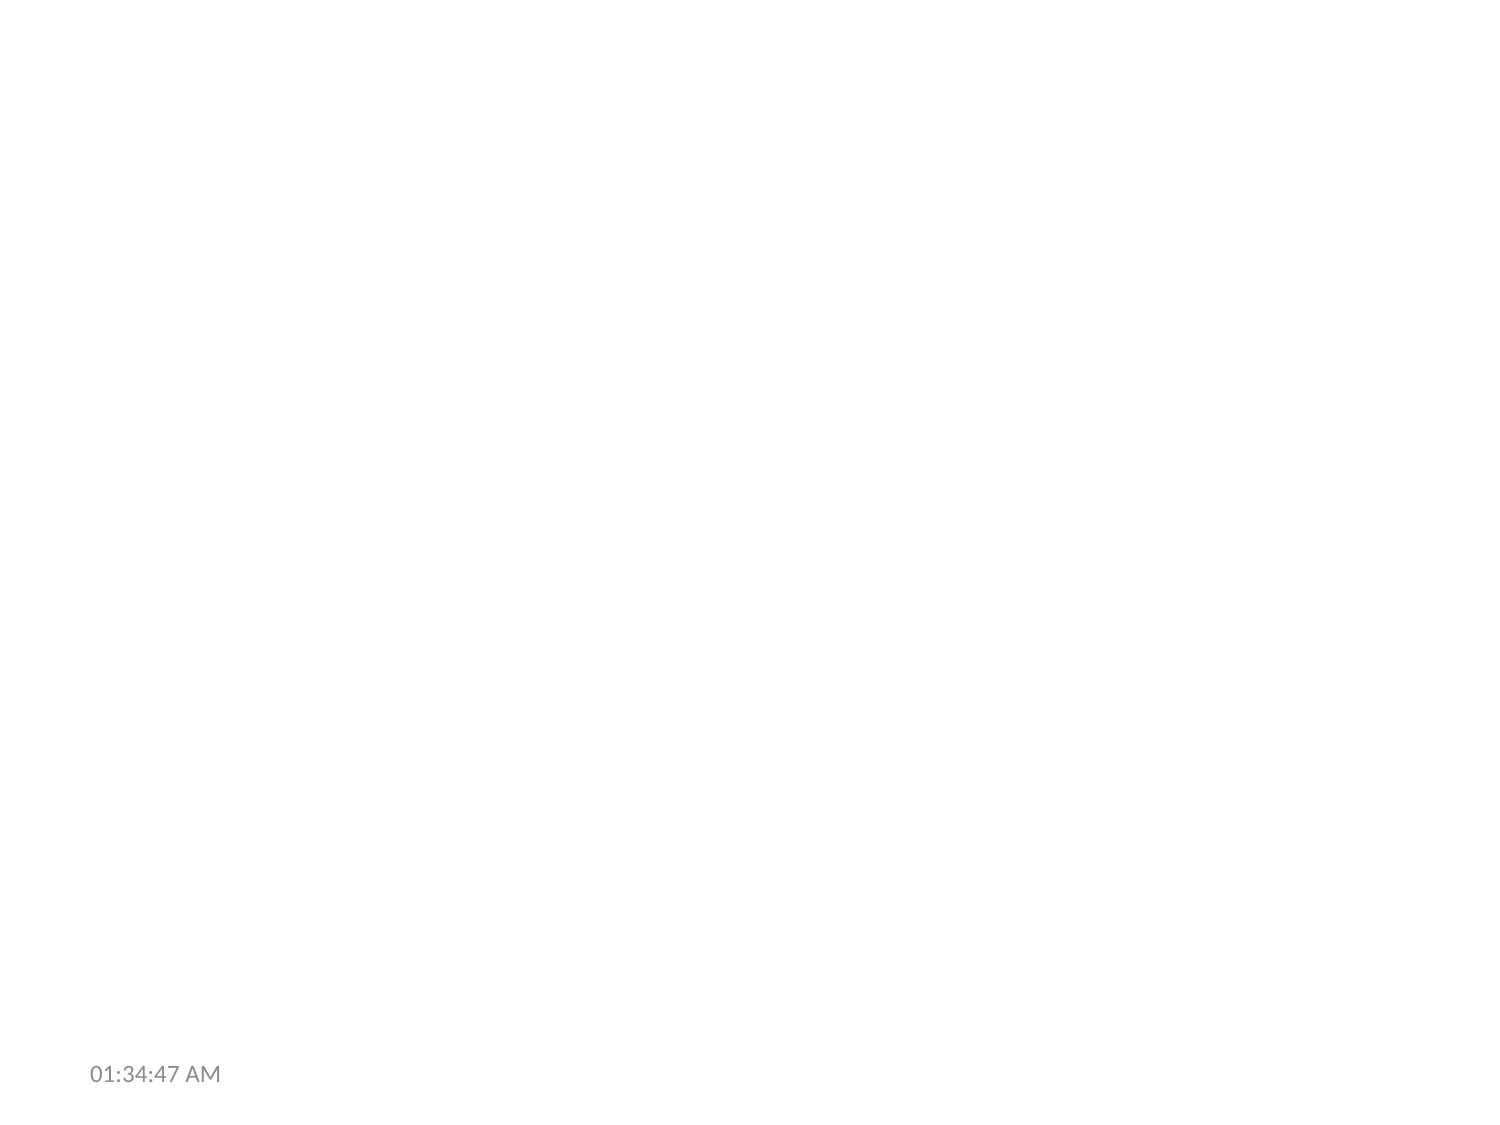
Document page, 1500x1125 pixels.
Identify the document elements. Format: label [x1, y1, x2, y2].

slide_number [75, 1042, 425, 1103]
